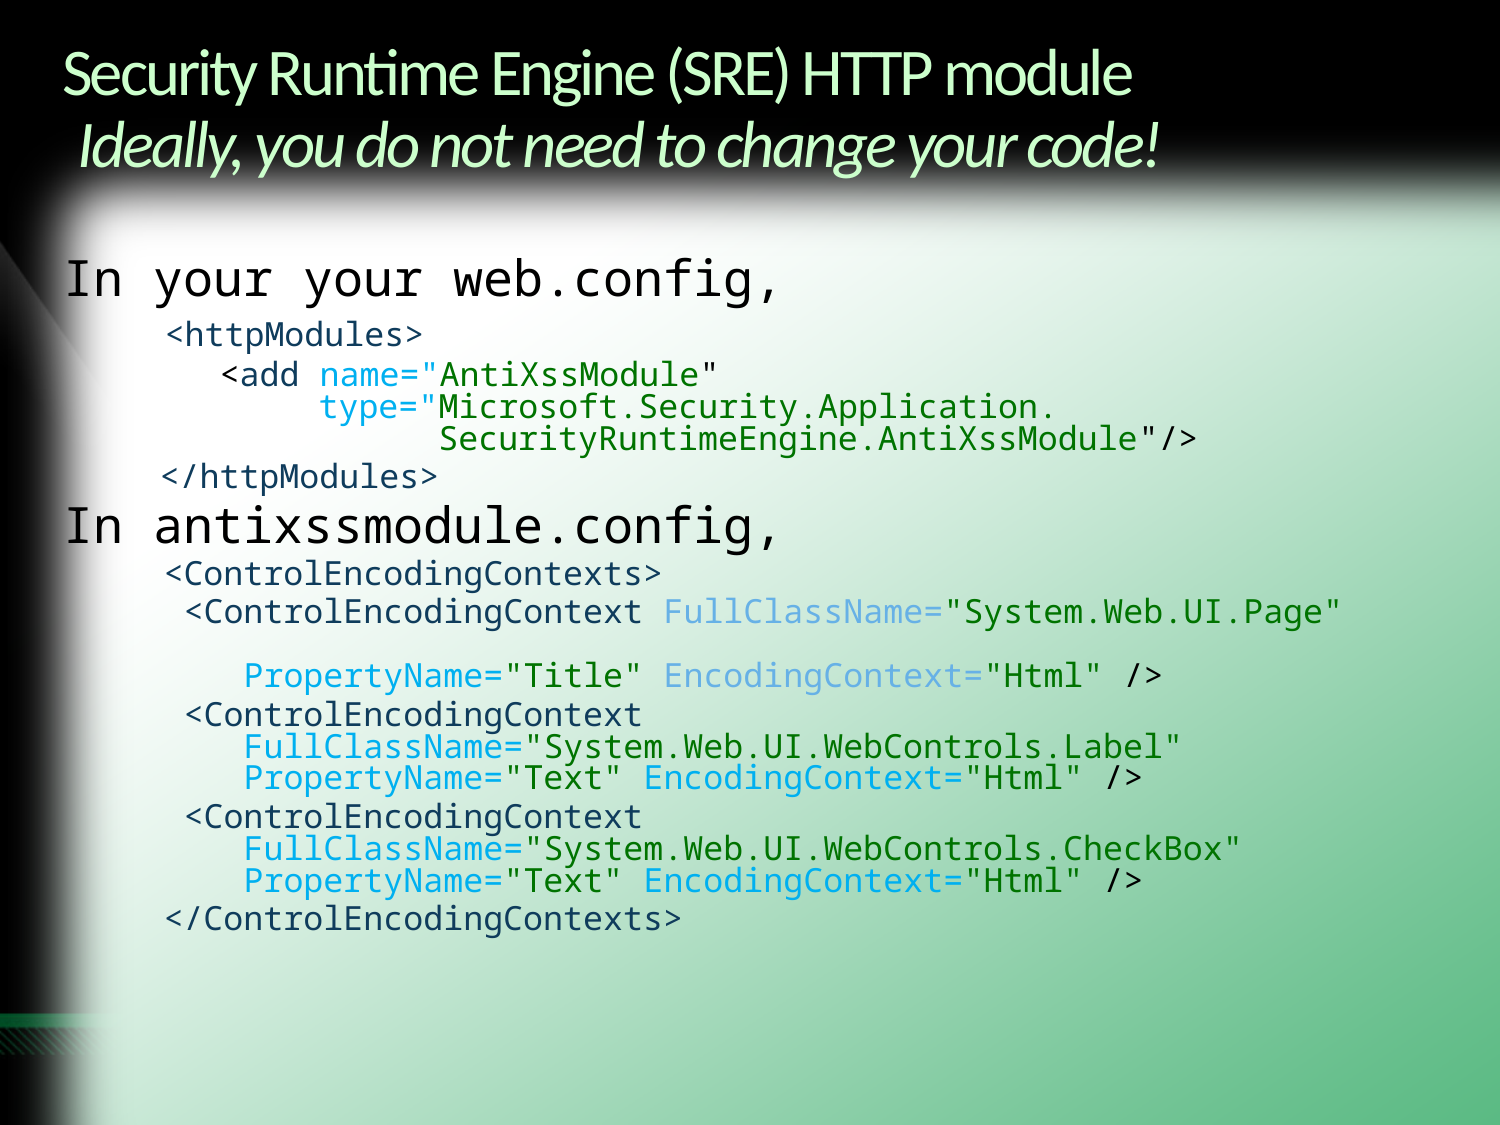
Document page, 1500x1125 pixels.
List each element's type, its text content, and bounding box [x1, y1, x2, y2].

title Security Runtime Engine (SRE) HTTP module Ideally, you do not need to change your code! [62, 37, 1438, 184]
picture [0, 0, 1500, 1125]
list In your your web.config, <httpModules> <add name="AntiXssModule" type="Microsoft.Security.Application. SecurityRuntimeEngine.AntiXssModule"/> </httpModules> In antixssmodule.config, <ControlEncodingContexts> <ControlEncodingContext FullClassName="System.Web.UI.Page" PropertyName="Title" EncodingContext="Html" /> <ControlEncodingContext FullClassName="System.Web.UI.WebControls.Label" PropertyName="Text" EncodingContext="Html" /> <ControlEncodingContext FullClassName="System.Web.UI.WebControls.CheckBox" PropertyName="Text" EncodingContext="Html" /> </ControlEncodingContexts> [63, 257, 1433, 537]
